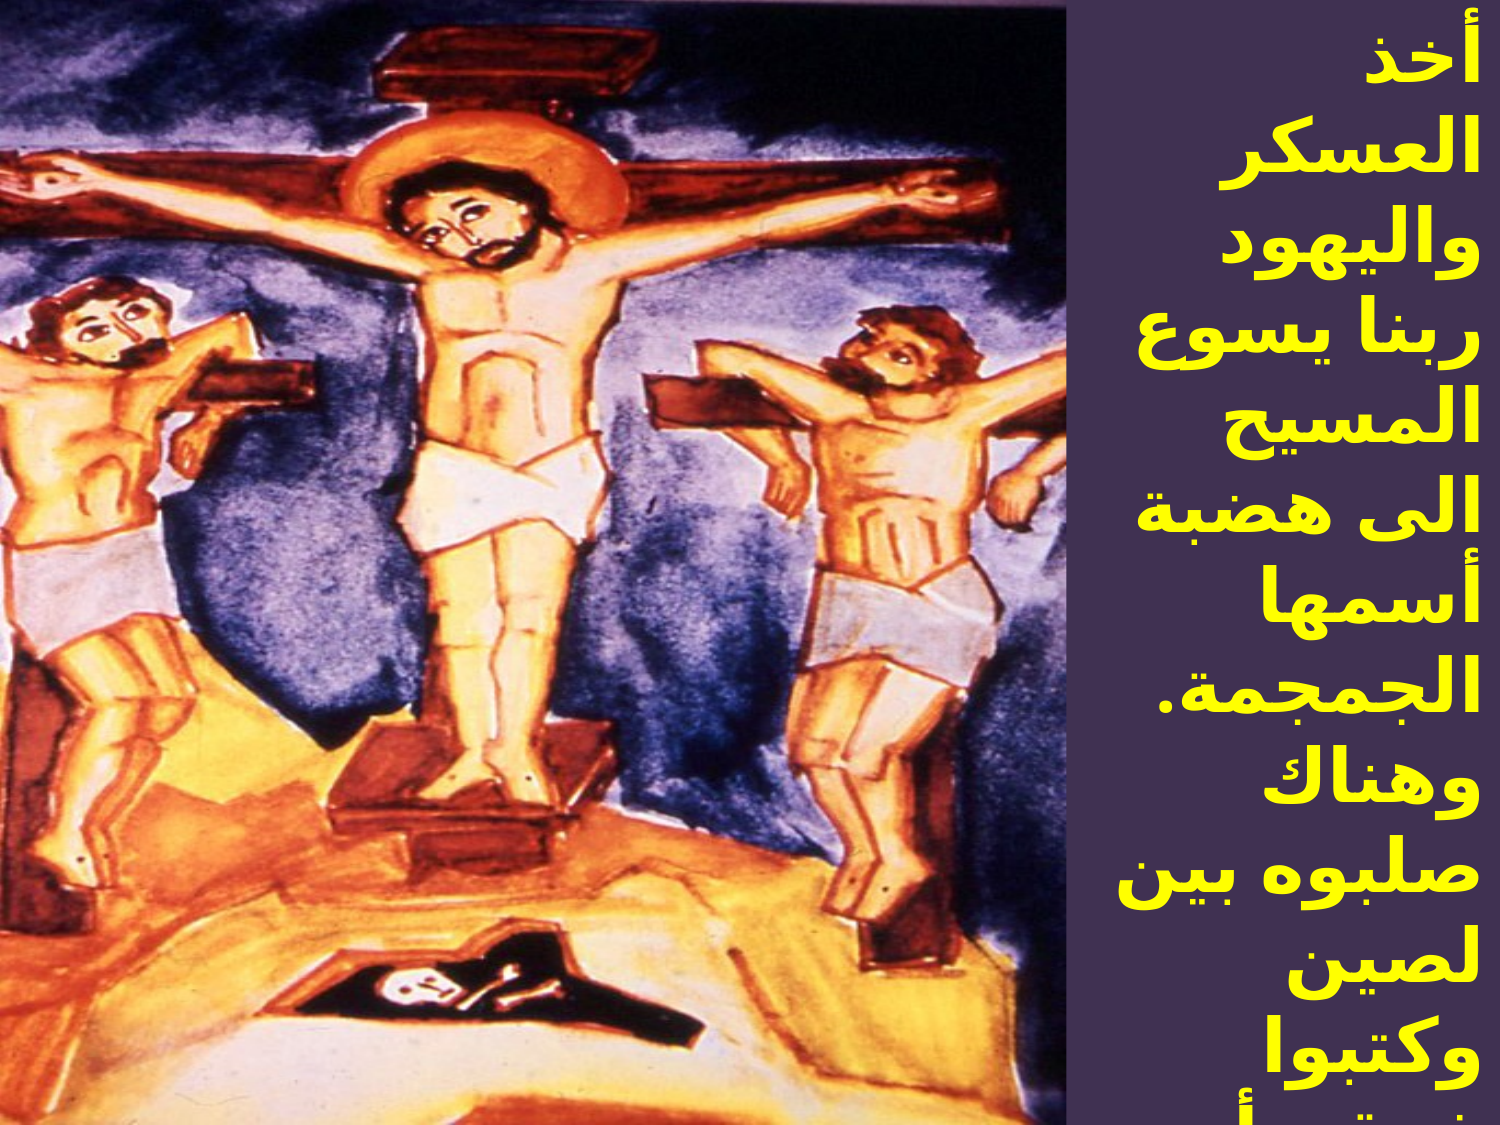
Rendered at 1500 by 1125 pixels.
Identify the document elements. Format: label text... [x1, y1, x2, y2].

text_box أخذ العسكر واليهود ربنا يسوع المسيح الى هضبة أسمها الجمجمة. وهناك صلبوه بين لصين وكتبوا فوق رأسه ” يسوع الناصري ملك اليهود“ [1068, 0, 1500, 1125]
picture [0, 0, 1067, 1125]
